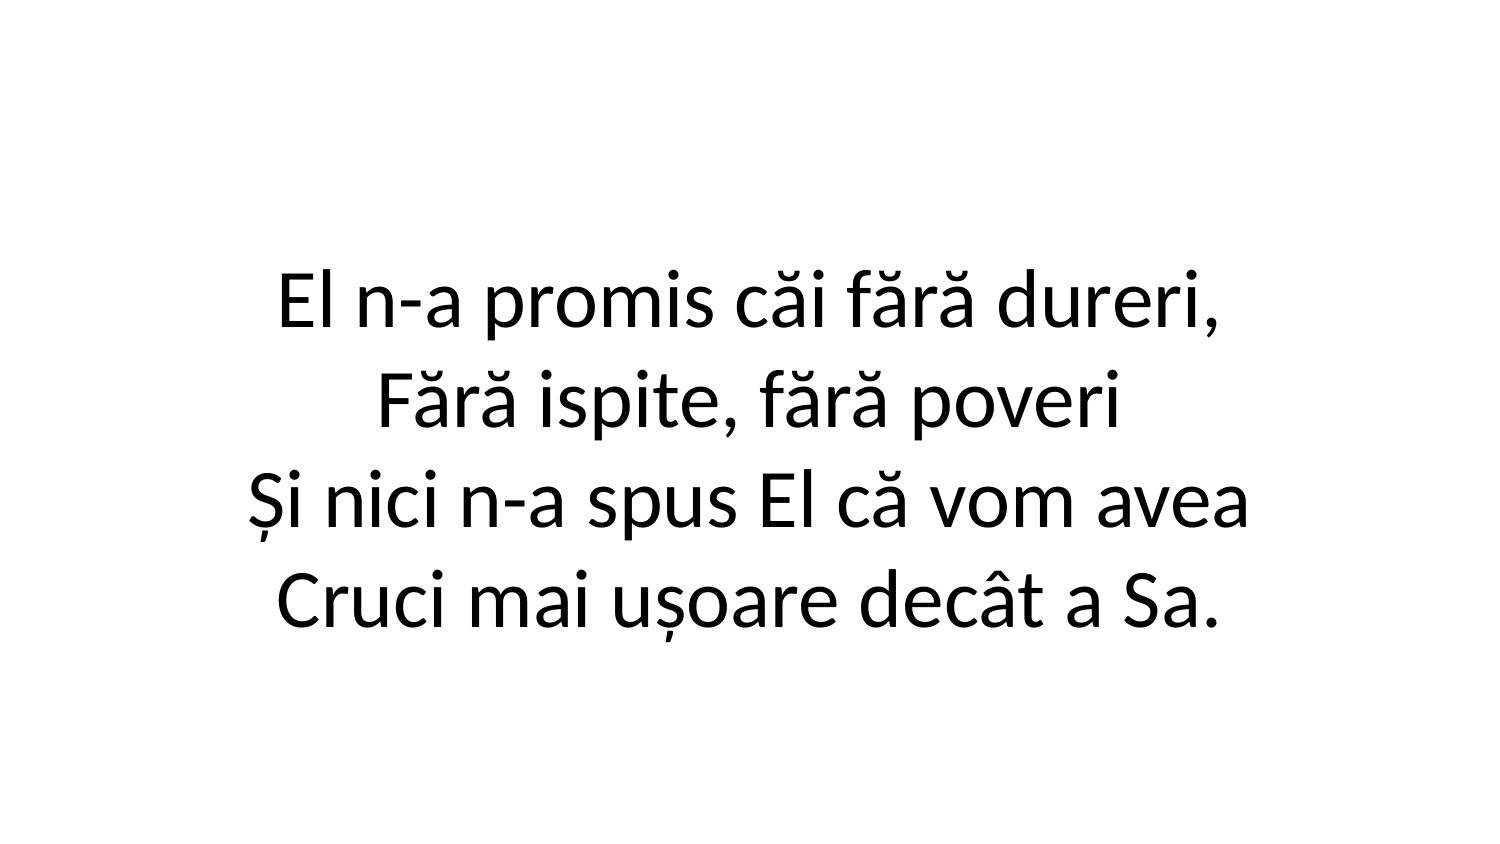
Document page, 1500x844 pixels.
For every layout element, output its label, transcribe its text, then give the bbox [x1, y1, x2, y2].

text_box El n-a promis căi fără dureri, Fără ispite, fără poveri Și nici n-a spus El că vom avea Cruci mai ușoare decât a Sa. [232, 192, 1268, 652]
